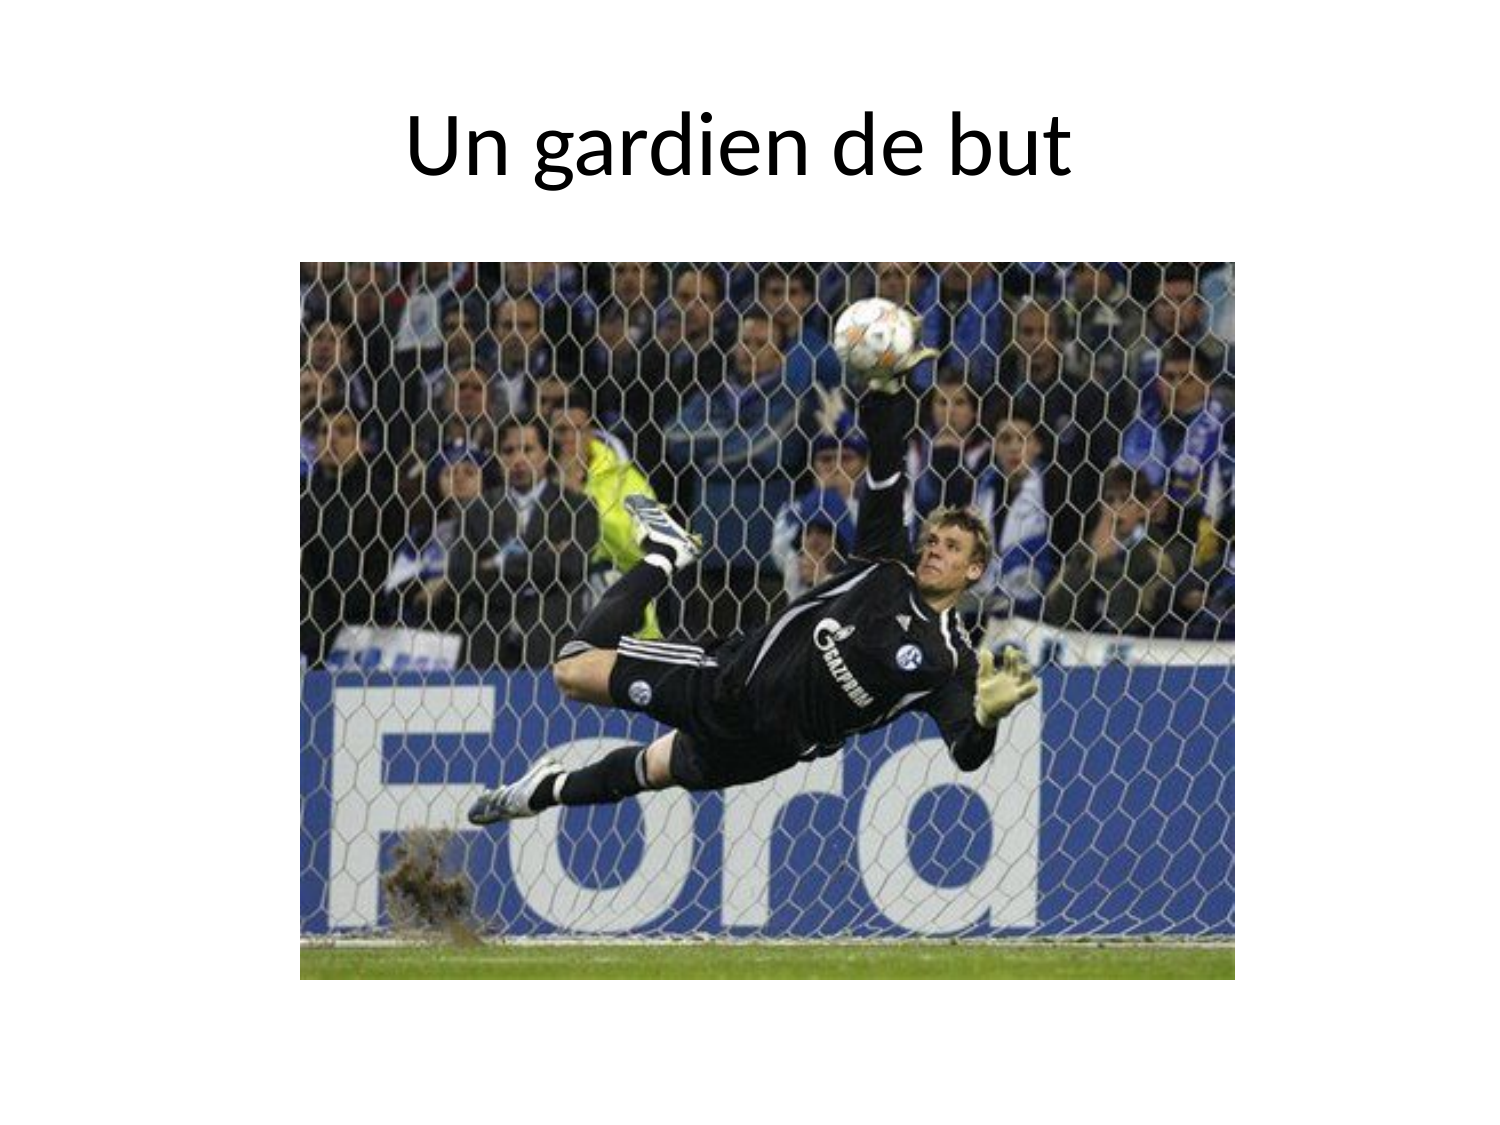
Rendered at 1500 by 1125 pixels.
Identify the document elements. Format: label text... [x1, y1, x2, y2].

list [299, 262, 1235, 981]
title Un gardien de but [75, 45, 1425, 233]
